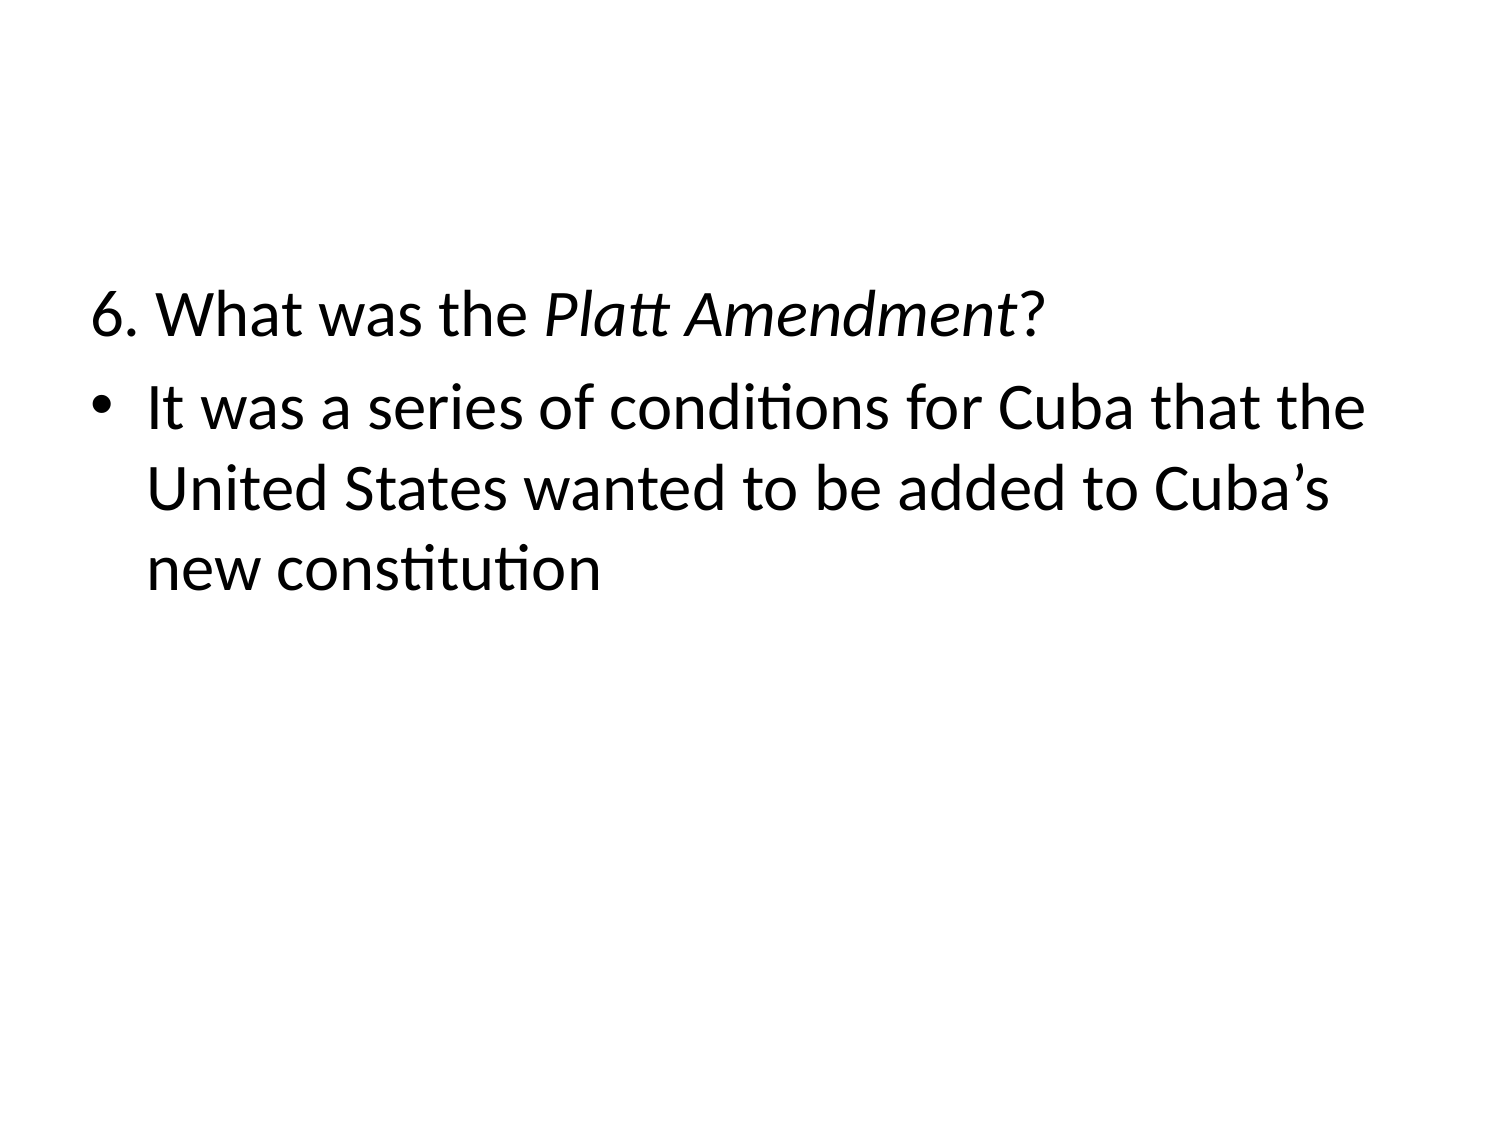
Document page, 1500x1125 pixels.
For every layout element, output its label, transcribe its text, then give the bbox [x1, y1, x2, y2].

list 6. What was the Platt Amendment? It was a series of conditions for Cuba that the United States wanted to be added to Cuba’s new constitution [75, 262, 1425, 1005]
